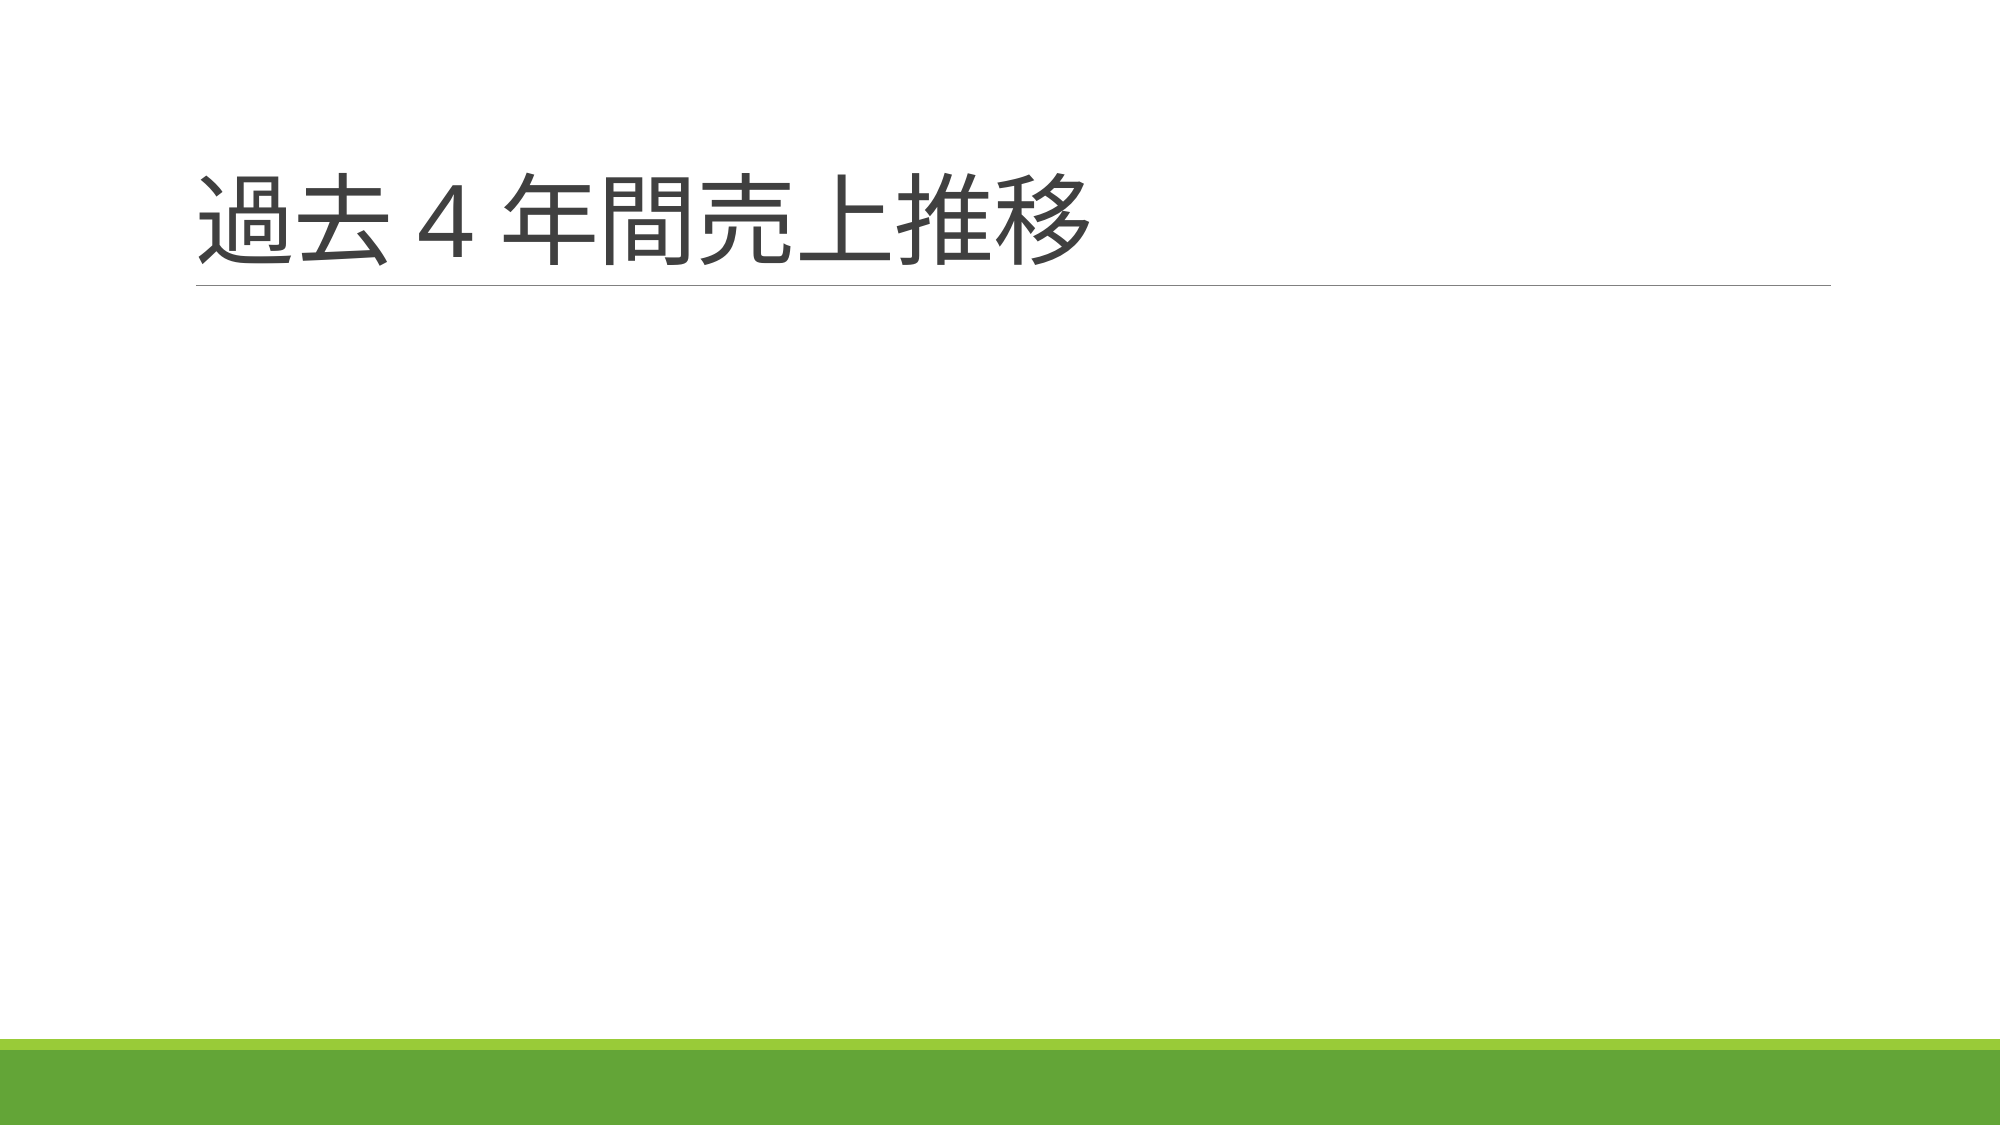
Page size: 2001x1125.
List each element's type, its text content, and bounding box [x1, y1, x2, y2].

title 過去4年間売上推移 [180, 47, 1830, 285]
